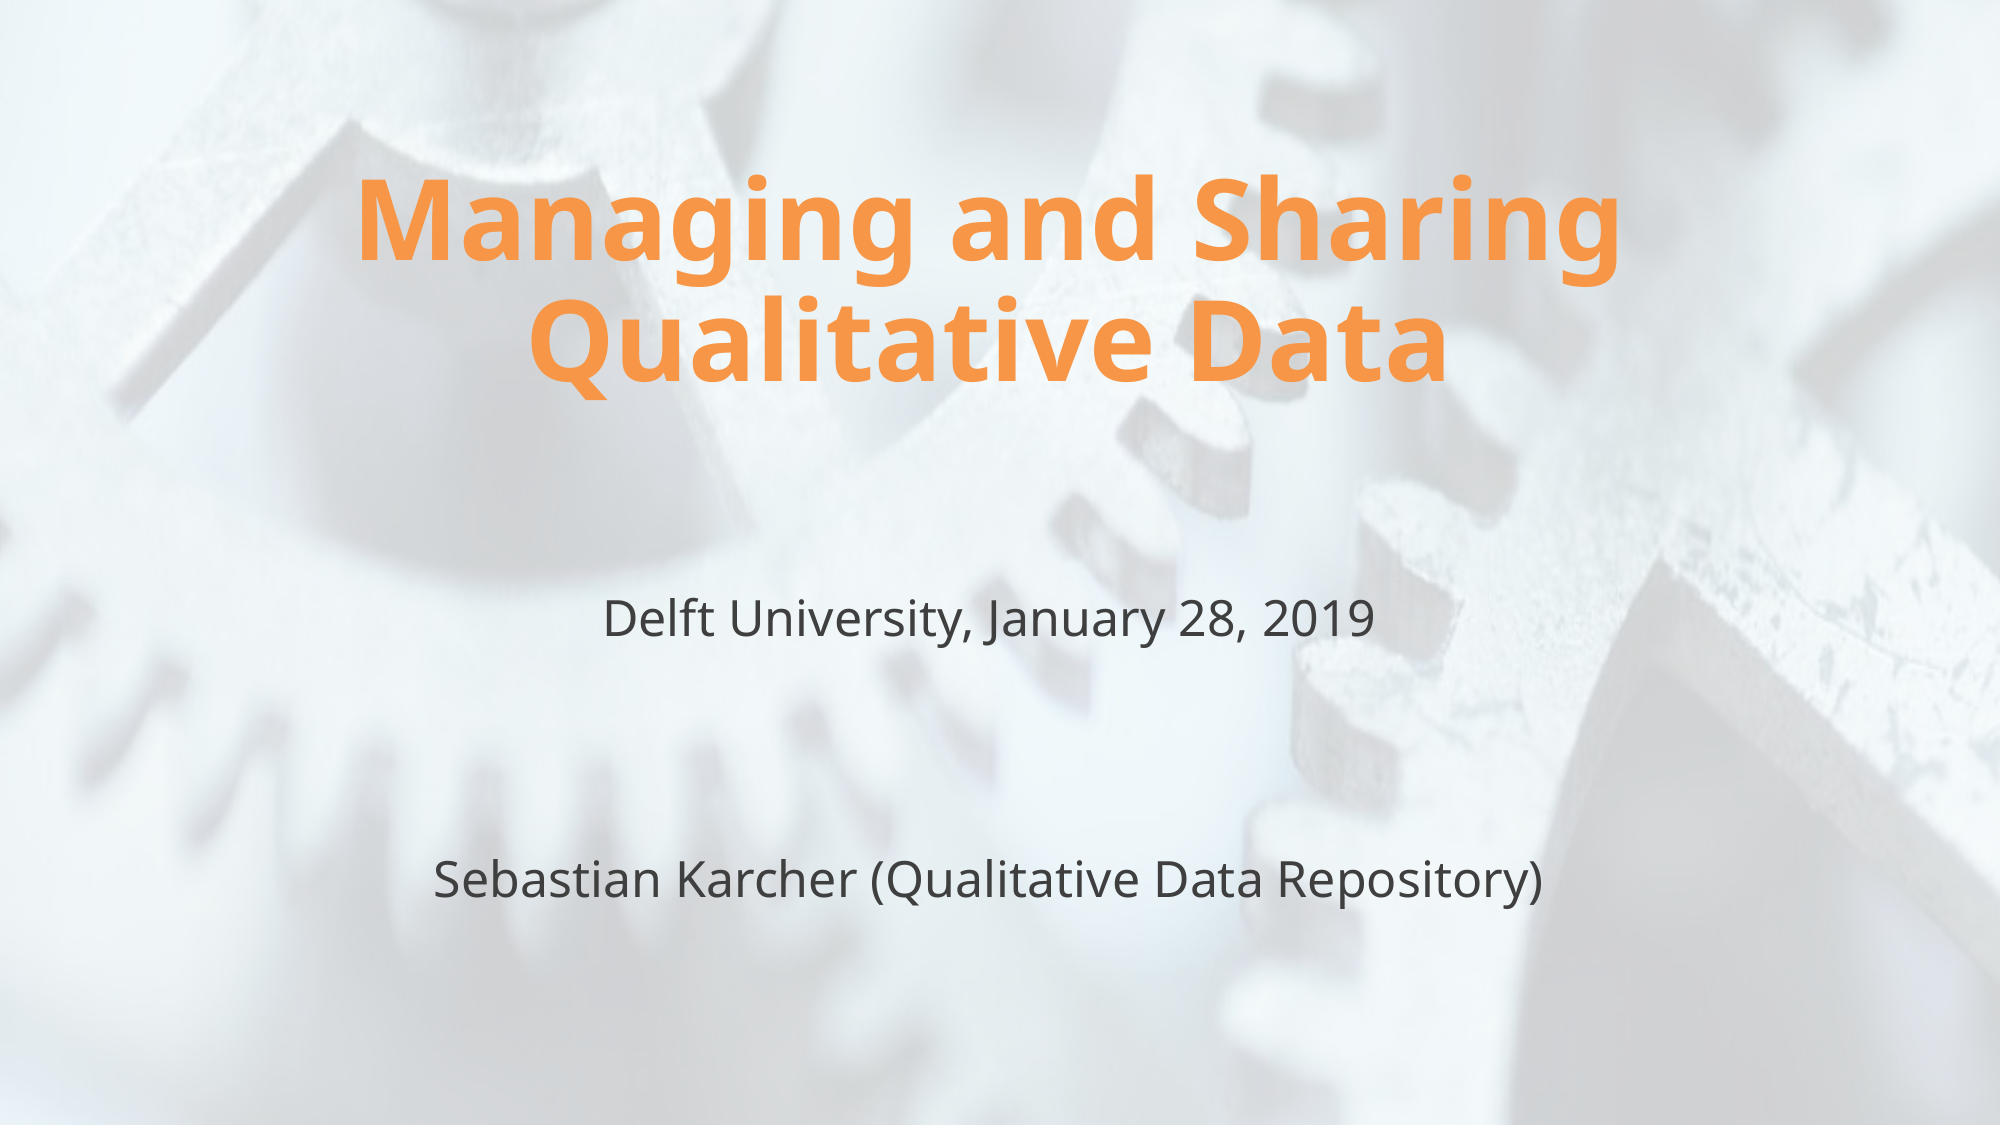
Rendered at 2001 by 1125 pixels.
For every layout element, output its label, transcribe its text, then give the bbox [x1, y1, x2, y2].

title Managing and Sharing Qualitative Data [281, 219, 1698, 414]
text_box Delft University, January 28, 2019 [310, 586, 1669, 709]
subtitle Sebastian Karcher (Qualitative Data Repository) [309, 846, 1669, 1028]
